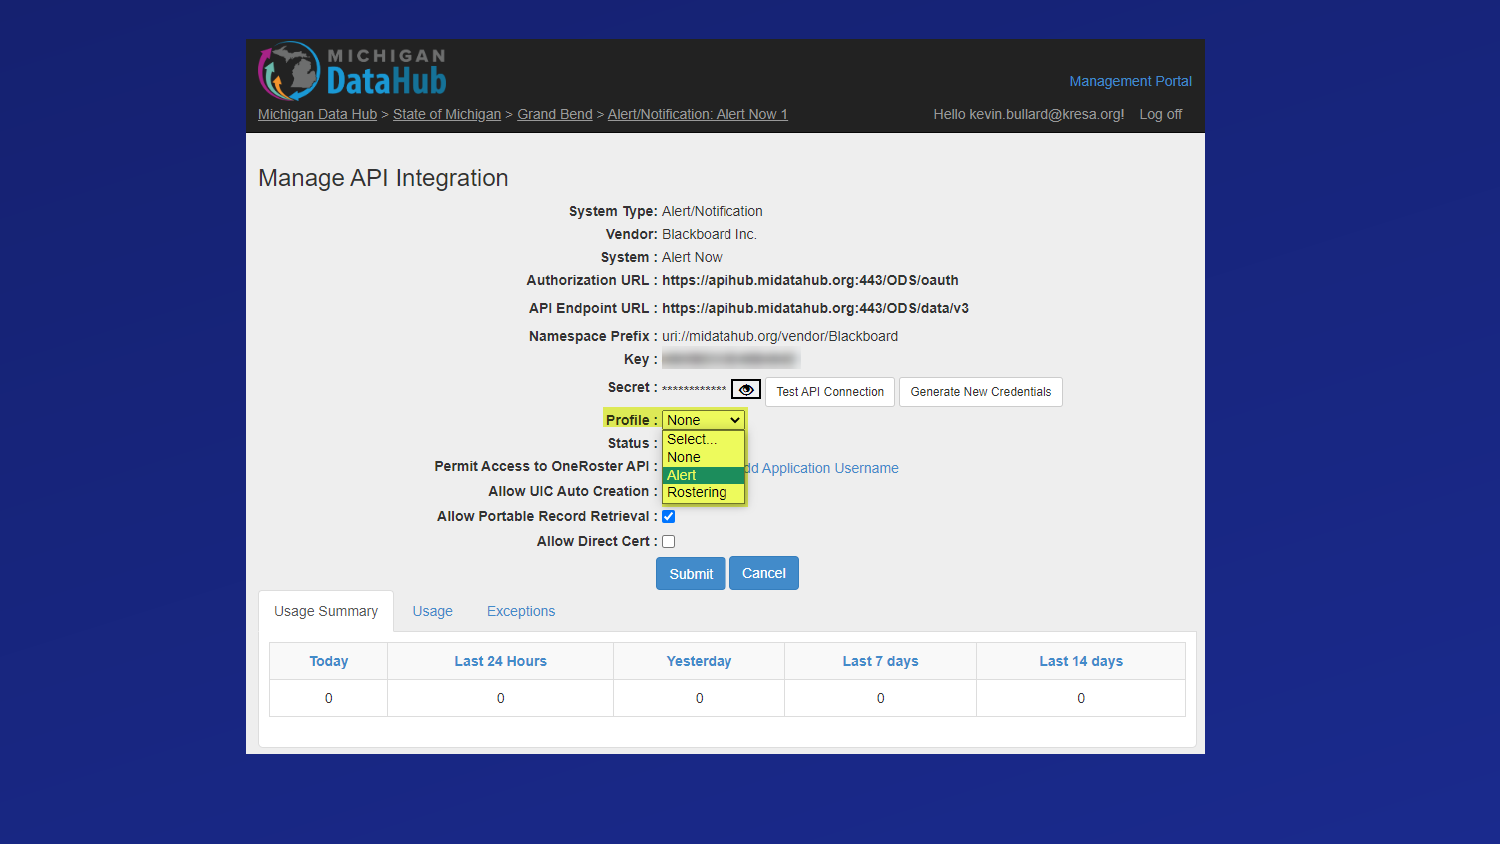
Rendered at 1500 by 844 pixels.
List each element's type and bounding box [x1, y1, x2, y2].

picture [246, 39, 1205, 754]
